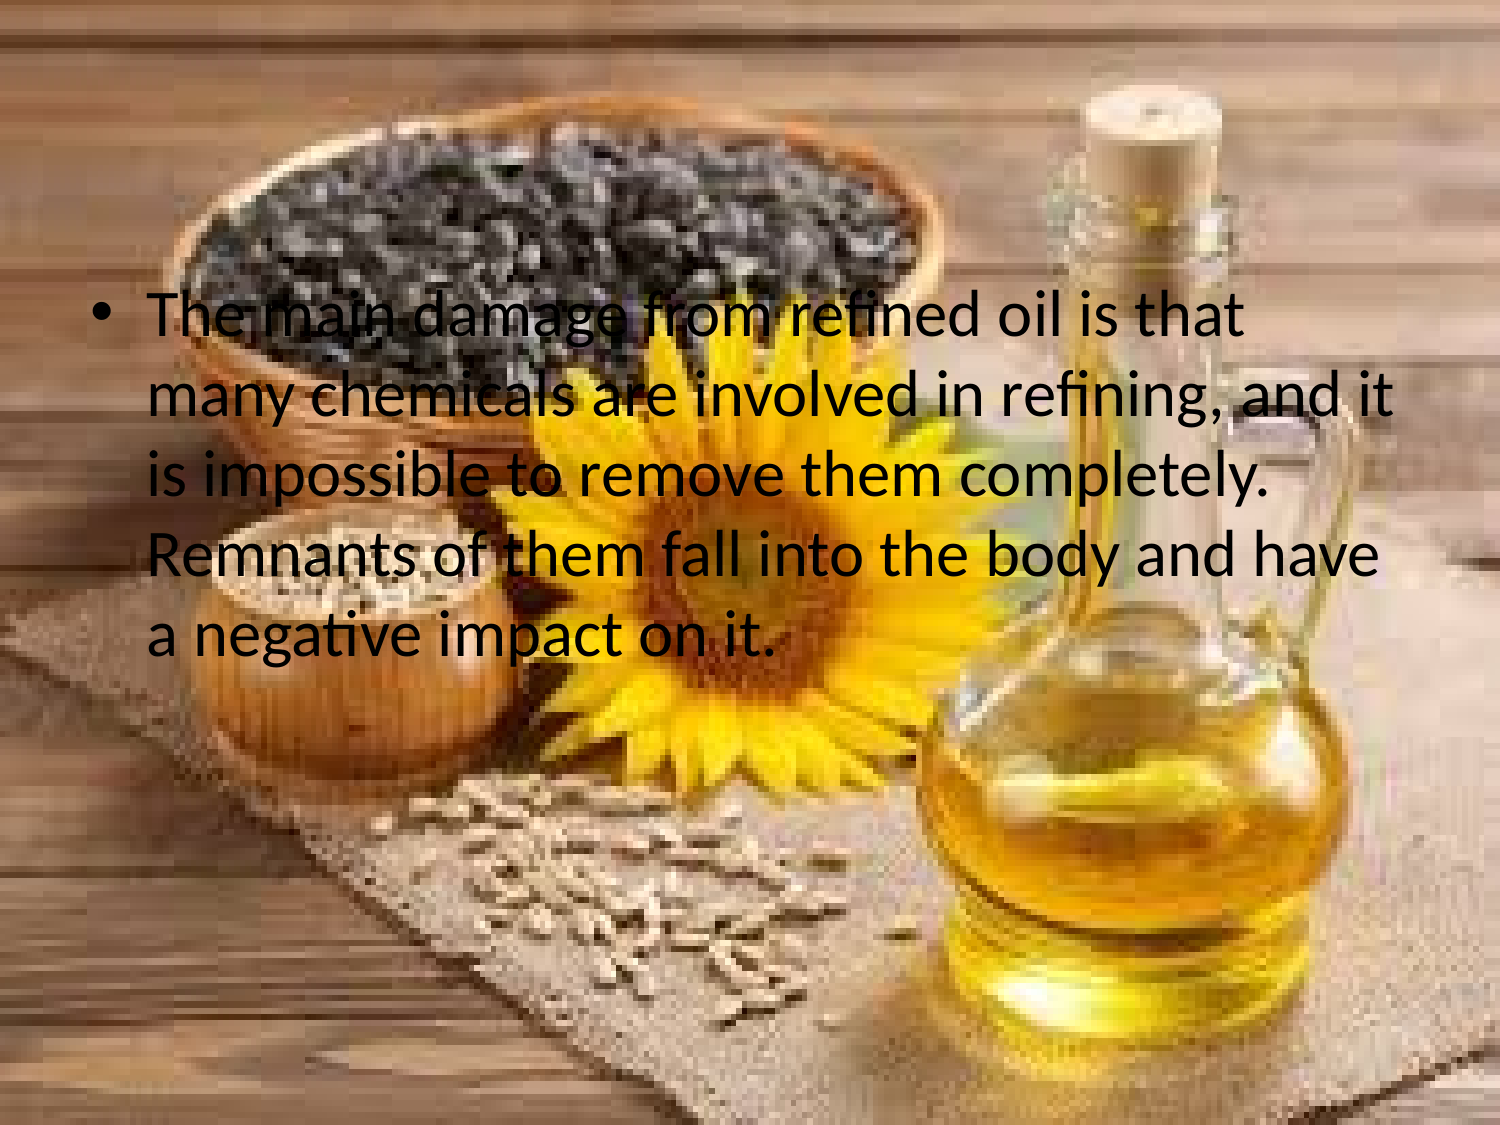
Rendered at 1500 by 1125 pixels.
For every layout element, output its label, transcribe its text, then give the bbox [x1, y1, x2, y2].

list The main damage from refined oil is that many chemicals are involved in refining, and it is impossible to remove them completely. Remnants of them fall into the body and have a negative impact on it. [75, 262, 1425, 1005]
picture [0, 0, 1500, 1125]
